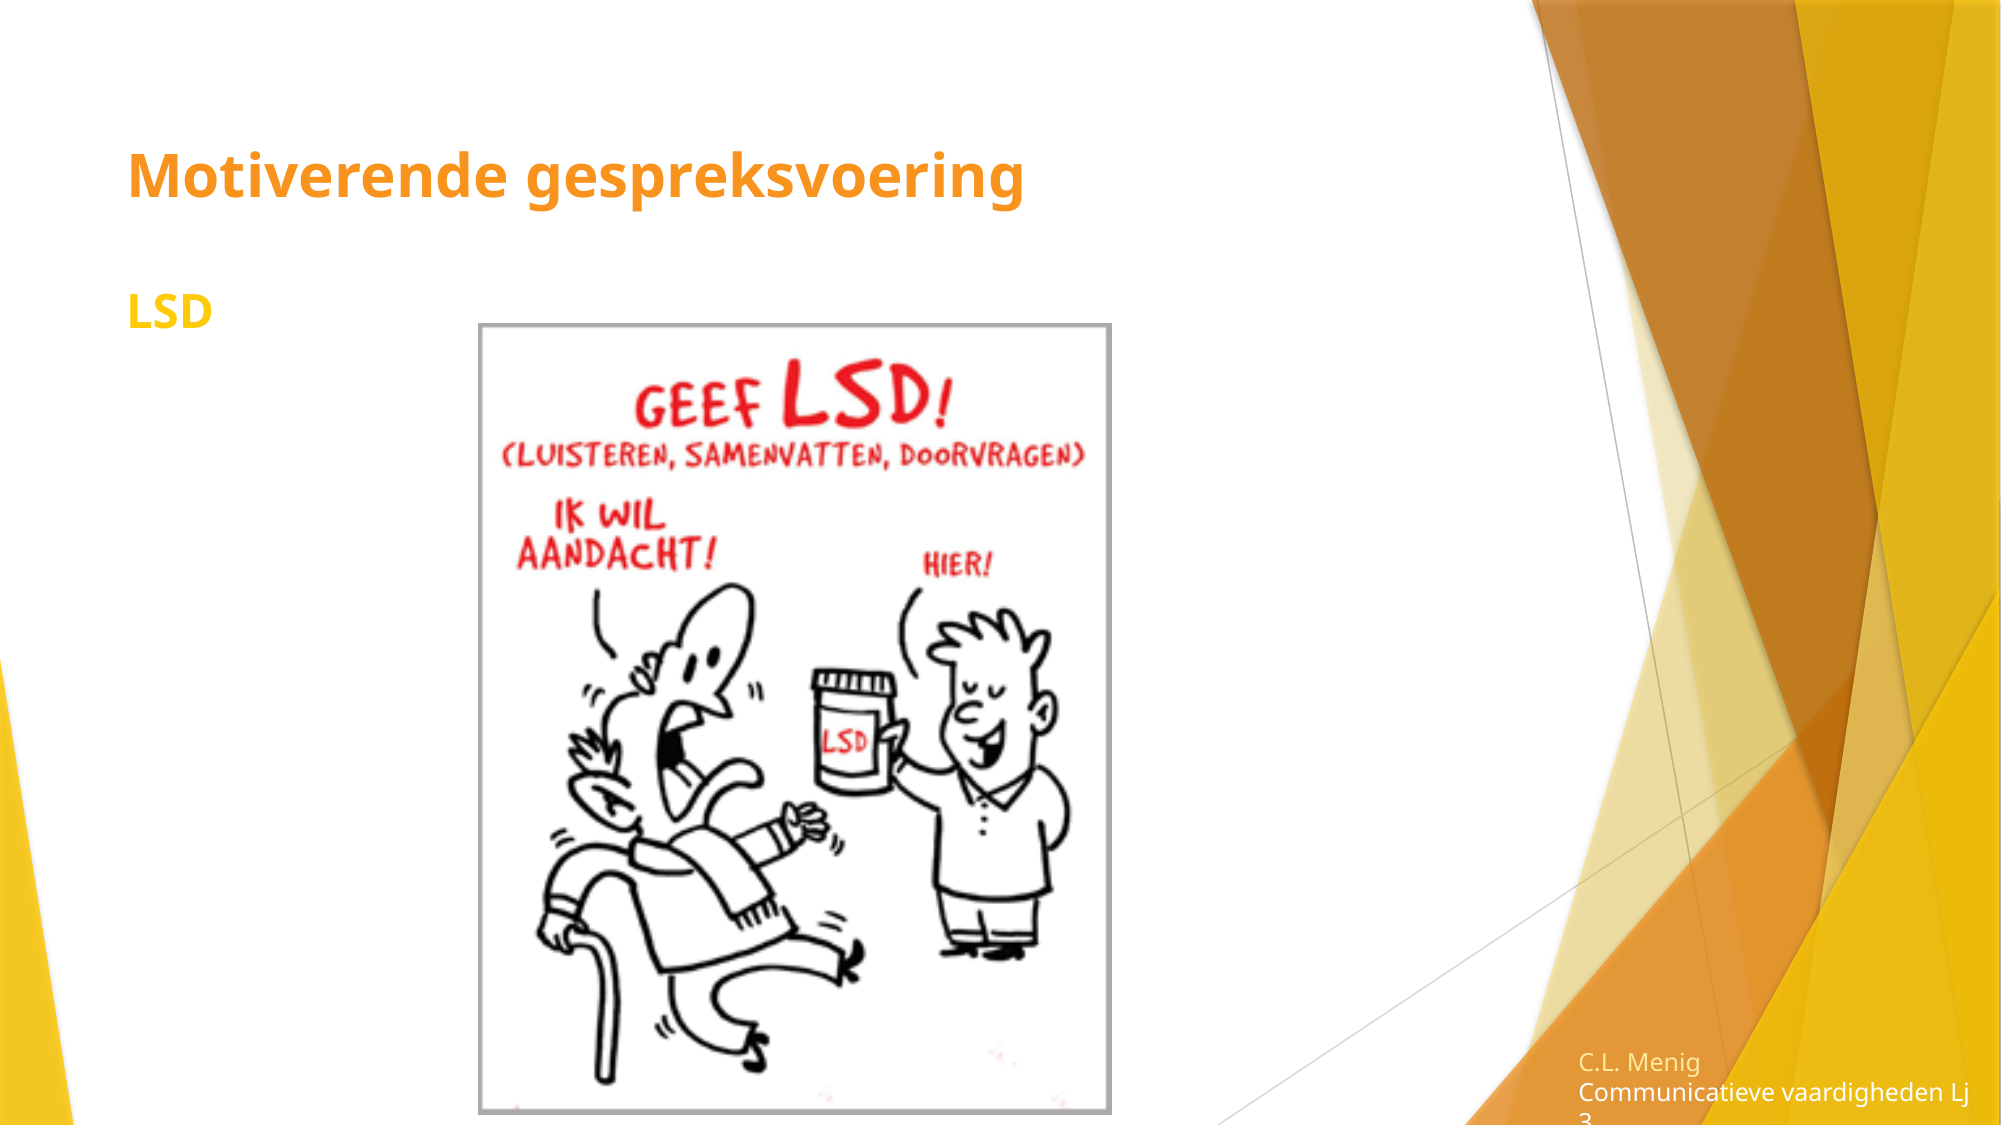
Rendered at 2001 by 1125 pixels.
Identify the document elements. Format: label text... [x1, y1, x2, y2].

text_box C.L. Menig Communicatieve vaardigheden Lj 3 [1563, 1038, 2000, 1125]
picture [478, 322, 1112, 1115]
text_box Motiverende gespreksvoering LSD [111, 129, 1522, 347]
